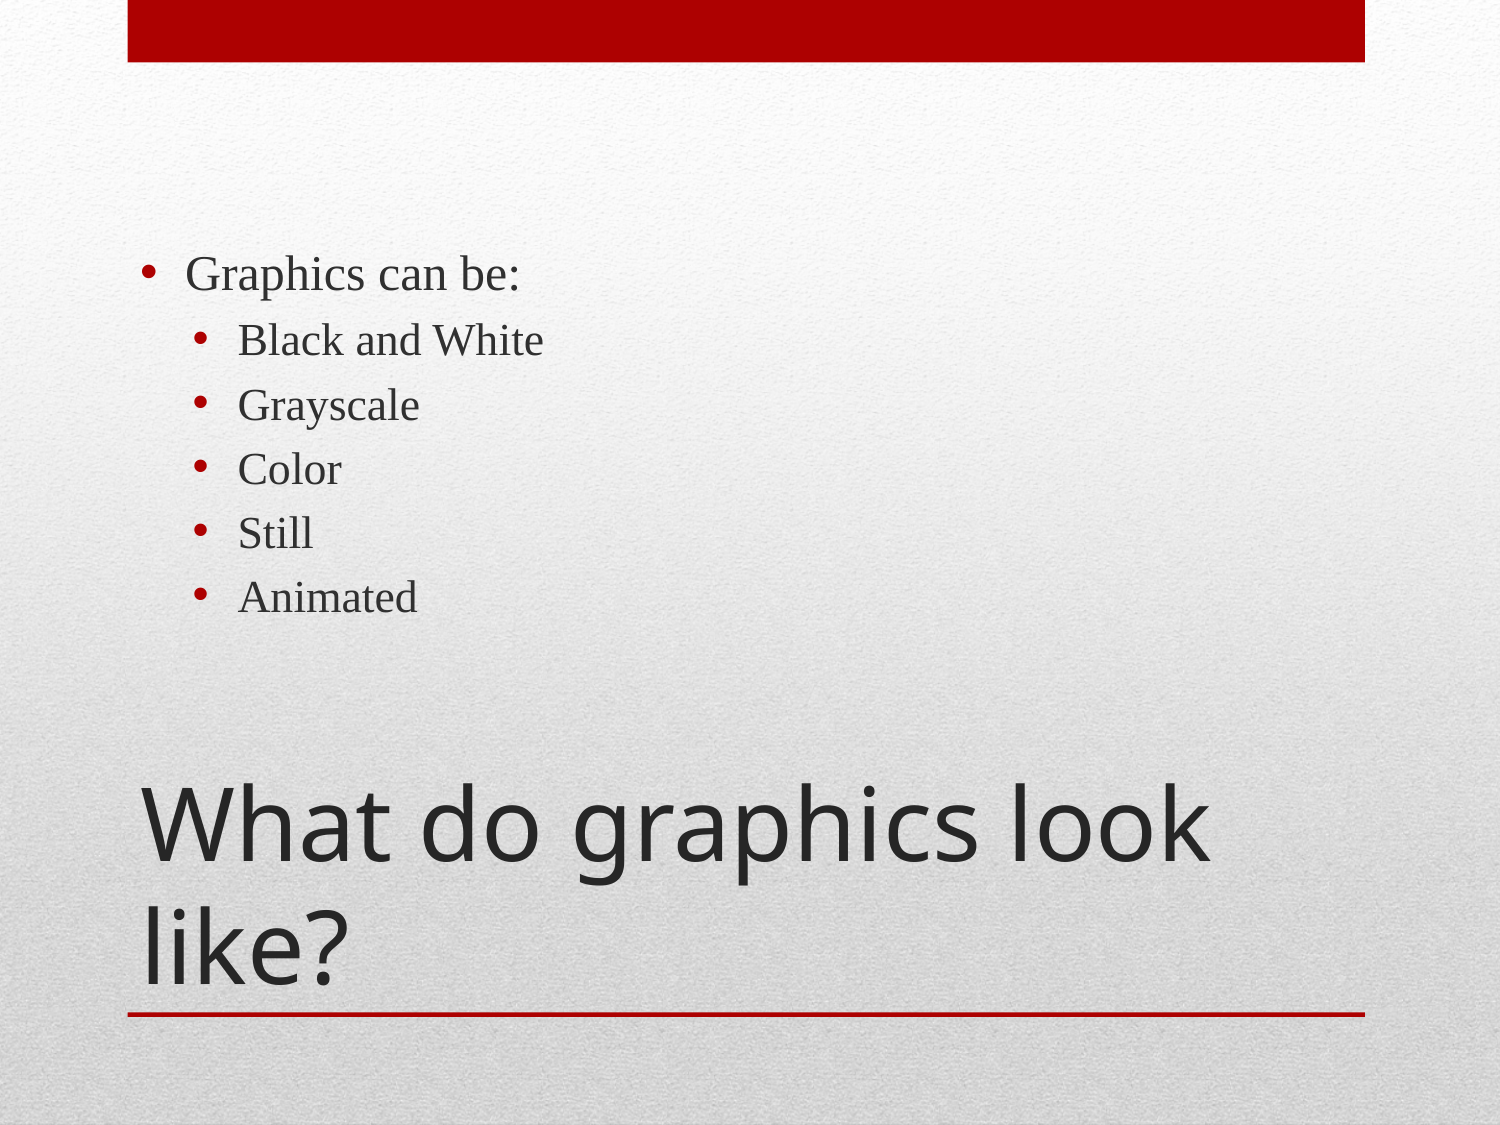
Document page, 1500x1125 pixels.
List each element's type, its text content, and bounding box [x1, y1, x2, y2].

list Graphics can be: Black and White Grayscale Color Still Animated [125, 112, 1363, 750]
title What do graphics look like? [125, 750, 1238, 1013]
